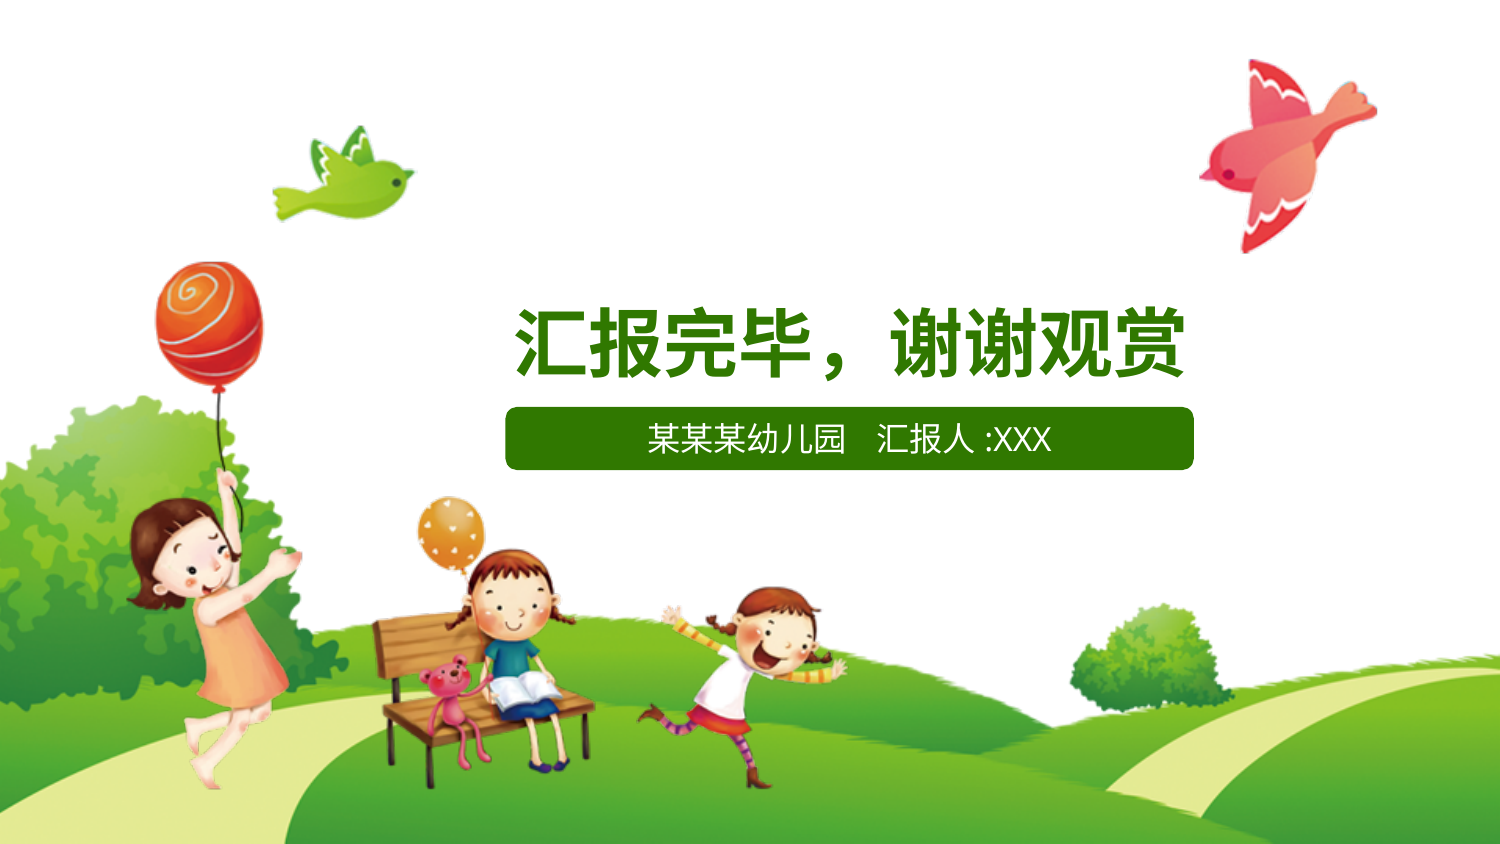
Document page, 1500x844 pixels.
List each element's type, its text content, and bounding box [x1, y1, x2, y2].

picture [0, 93, 1500, 844]
text_box 汇报完毕，谢谢观赏 [335, 288, 1447, 350]
picture [1178, 0, 1407, 277]
